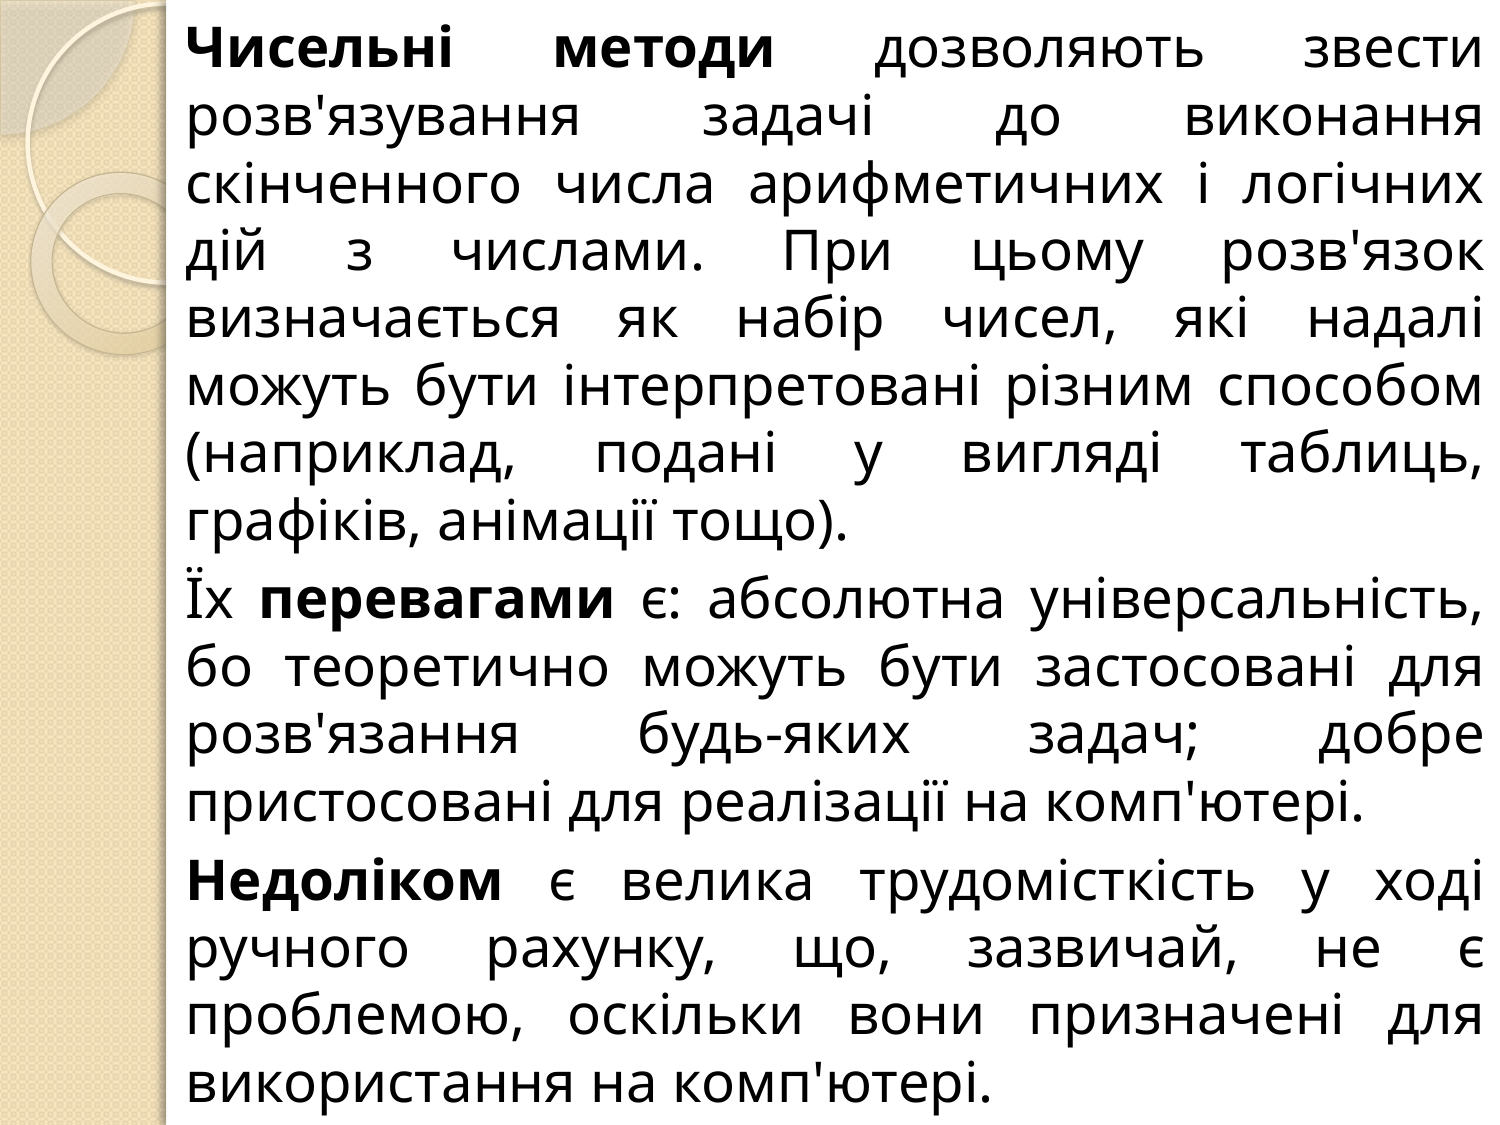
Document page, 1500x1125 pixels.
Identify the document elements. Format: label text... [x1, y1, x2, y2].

list Чисельні методи дозволяють звести розв'язування задачі до виконання скінченного числа арифметичних і логічних дій з числами. При цьому розв'язок визначається як набір чисел, які надалі можуть бути інтерпретовані різним способом (наприклад, подані у вигляді таблиць, графіків, анімації тощо). Їх перевагами є: абсолютна універсальність, бо теоретично можуть бути застосовані для розв'язання будь-яких задач; добре пристосовані для реалізації на комп'ютері. Недоліком є велика трудомісткість у ході ручного рахунку, що, зазвичай, не є проблемою, оскільки вони призначені для використання на комп'ютері. [117, 0, 1500, 1125]
